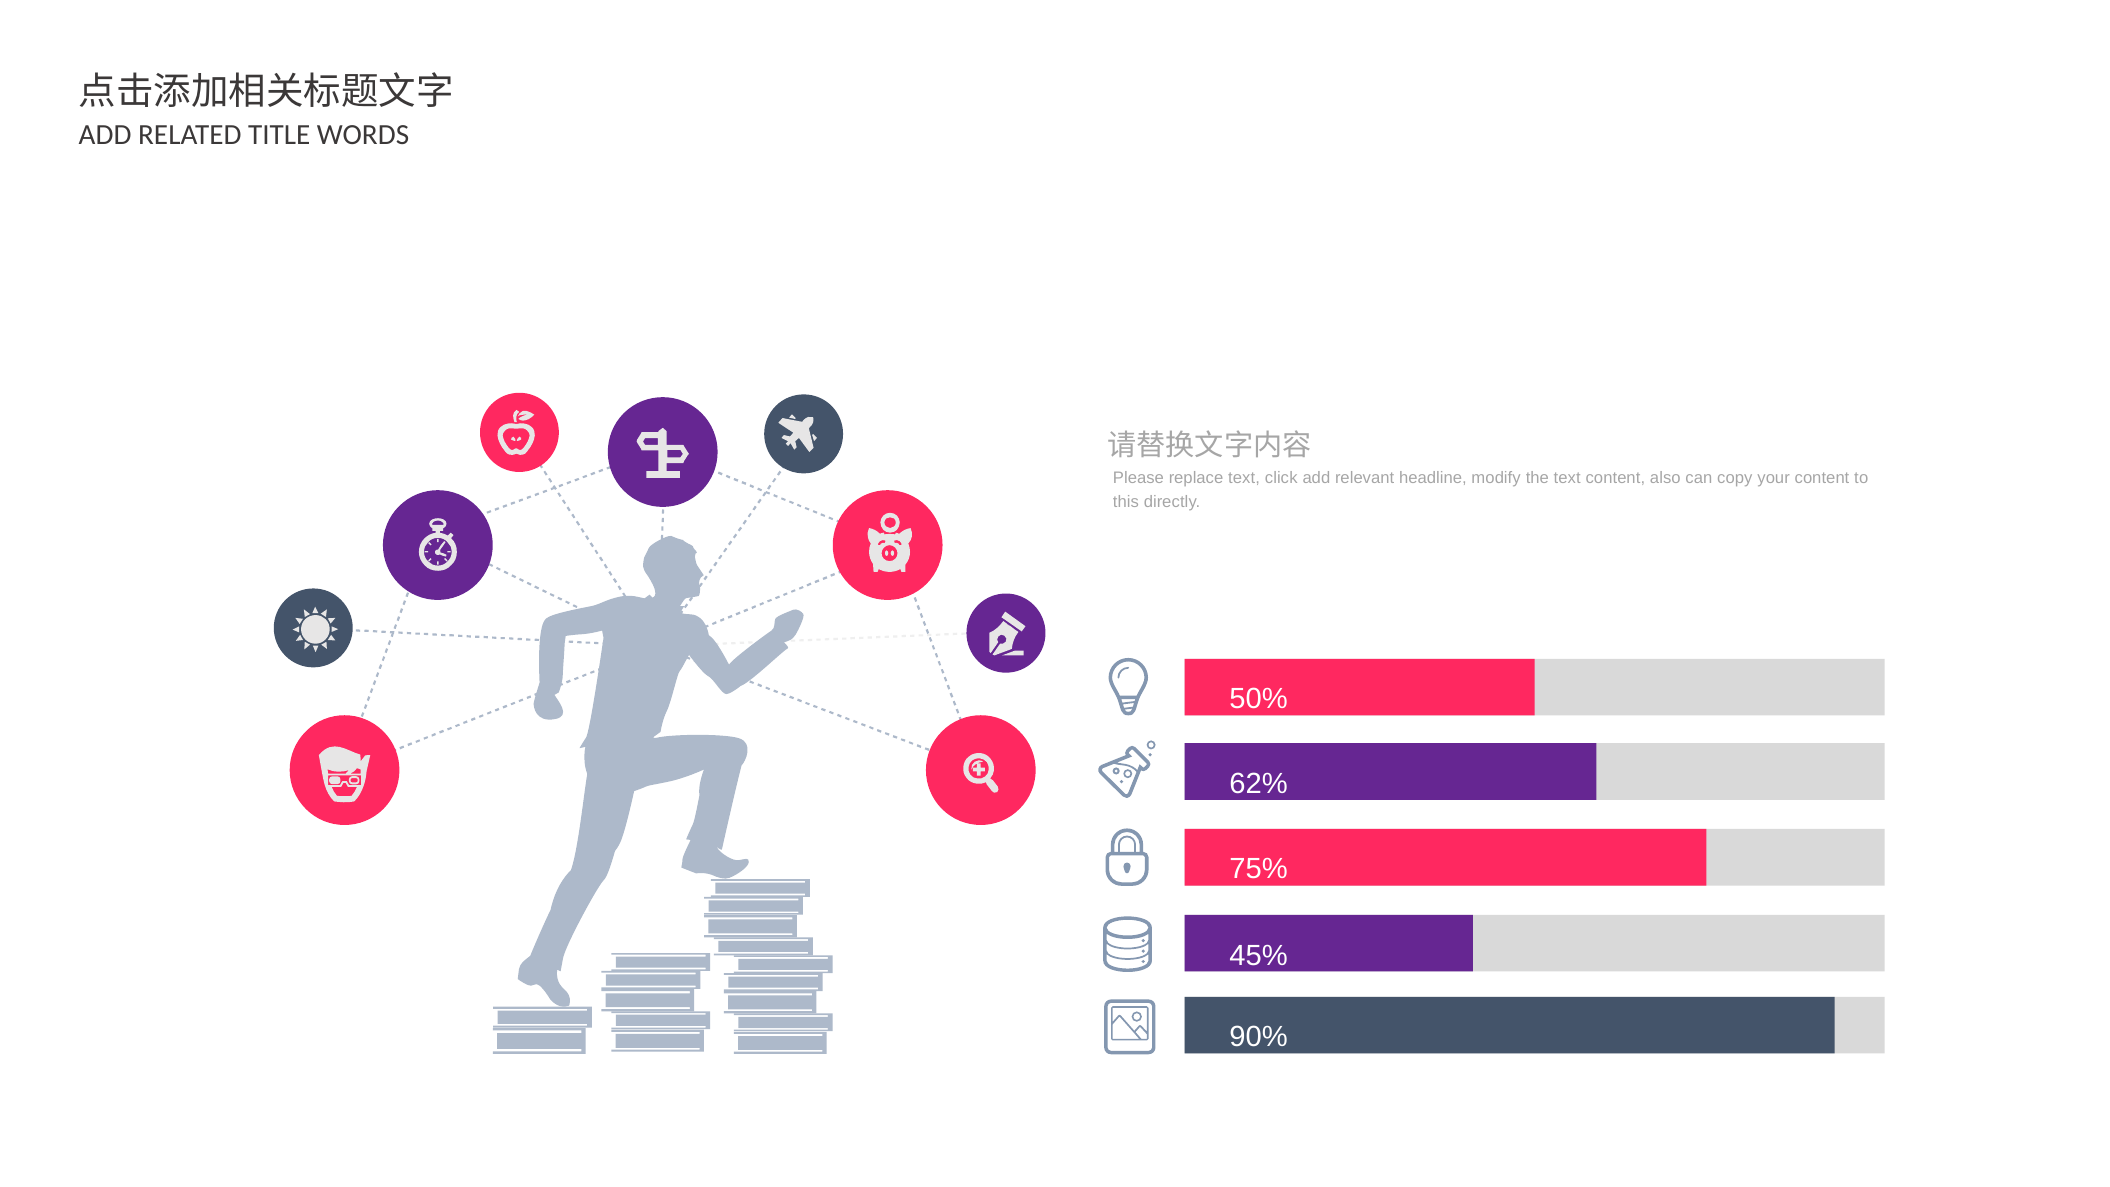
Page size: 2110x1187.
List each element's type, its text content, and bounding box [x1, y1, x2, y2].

text_box 75% [1208, 832, 1333, 896]
text_box Please replace text, click add relevant headline, modify the text content, also can copy your content to this directly. [1097, 455, 1910, 519]
text_box [1597, 742, 1886, 801]
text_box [1098, 740, 1156, 798]
text_box [1536, 658, 1886, 716]
text_box [1184, 742, 1597, 801]
text_box [1184, 996, 1836, 1055]
text_box 点击添加相关标题文字 [62, 59, 470, 121]
text_box [1184, 658, 1536, 716]
text_box [1707, 828, 1886, 887]
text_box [1103, 916, 1152, 973]
text_box 90% [1208, 1000, 1333, 1064]
text_box 45% [1208, 918, 1333, 982]
text_box ADD RELATED TITLE WORDS [62, 107, 426, 159]
text_box 请替换文字内容 [1091, 410, 1335, 469]
text_box [1184, 828, 1707, 887]
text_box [1104, 999, 1156, 1055]
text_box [1108, 657, 1149, 716]
text_box [1474, 914, 1886, 972]
text_box [1836, 996, 1886, 1055]
text_box 50% [1208, 662, 1333, 726]
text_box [269, 388, 1050, 1054]
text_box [1105, 828, 1149, 886]
text_box 62% [1208, 746, 1333, 810]
text_box [1184, 914, 1474, 972]
